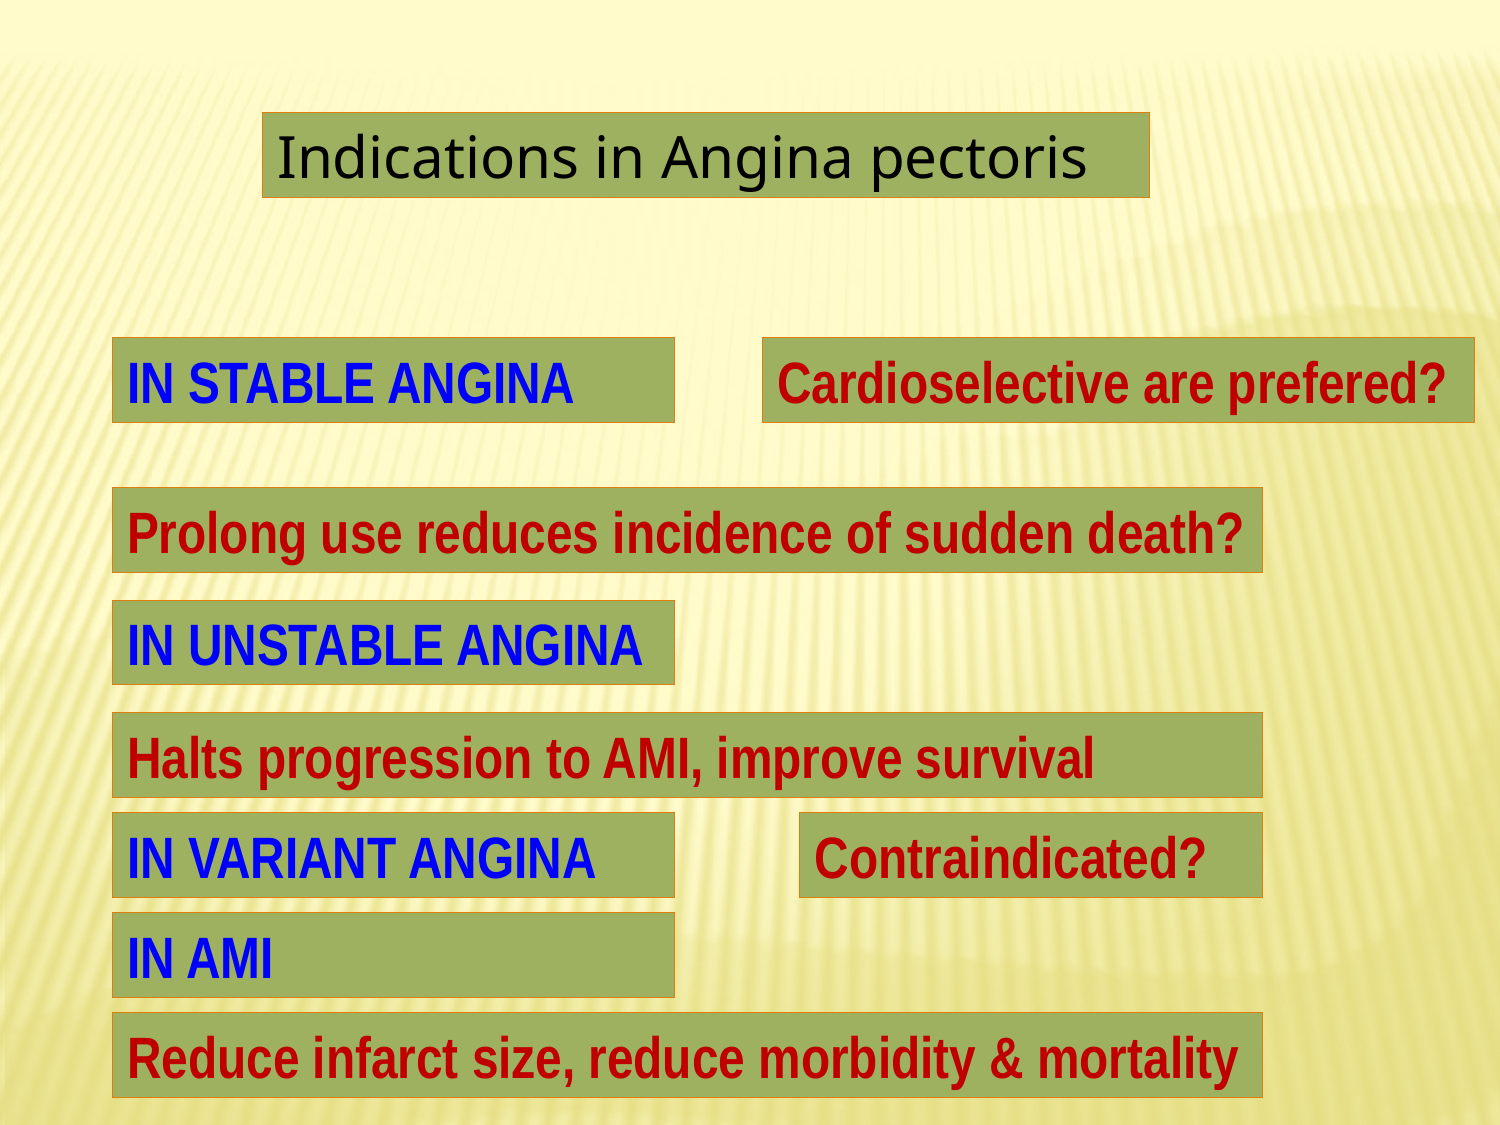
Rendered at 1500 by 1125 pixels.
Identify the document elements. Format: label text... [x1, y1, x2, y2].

text_box Reduce infarct size, reduce morbidity & mortality [112, 1012, 1263, 1098]
text_box Prolong use reduces incidence of sudden death? [112, 487, 1263, 573]
text_box Contraindicated? [799, 812, 1263, 898]
text_box IN AMI [112, 912, 675, 998]
text_box Halts progression to AMI, improve survival [112, 712, 1263, 798]
text_box IN VARIANT ANGINA [112, 812, 675, 898]
text_box Cardioselective are prefered? [762, 337, 1475, 423]
text_box IN UNSTABLE ANGINA [112, 600, 675, 685]
text_box Indications in Angina pectoris [262, 112, 1150, 198]
text_box IN STABLE ANGINA [112, 337, 675, 423]
